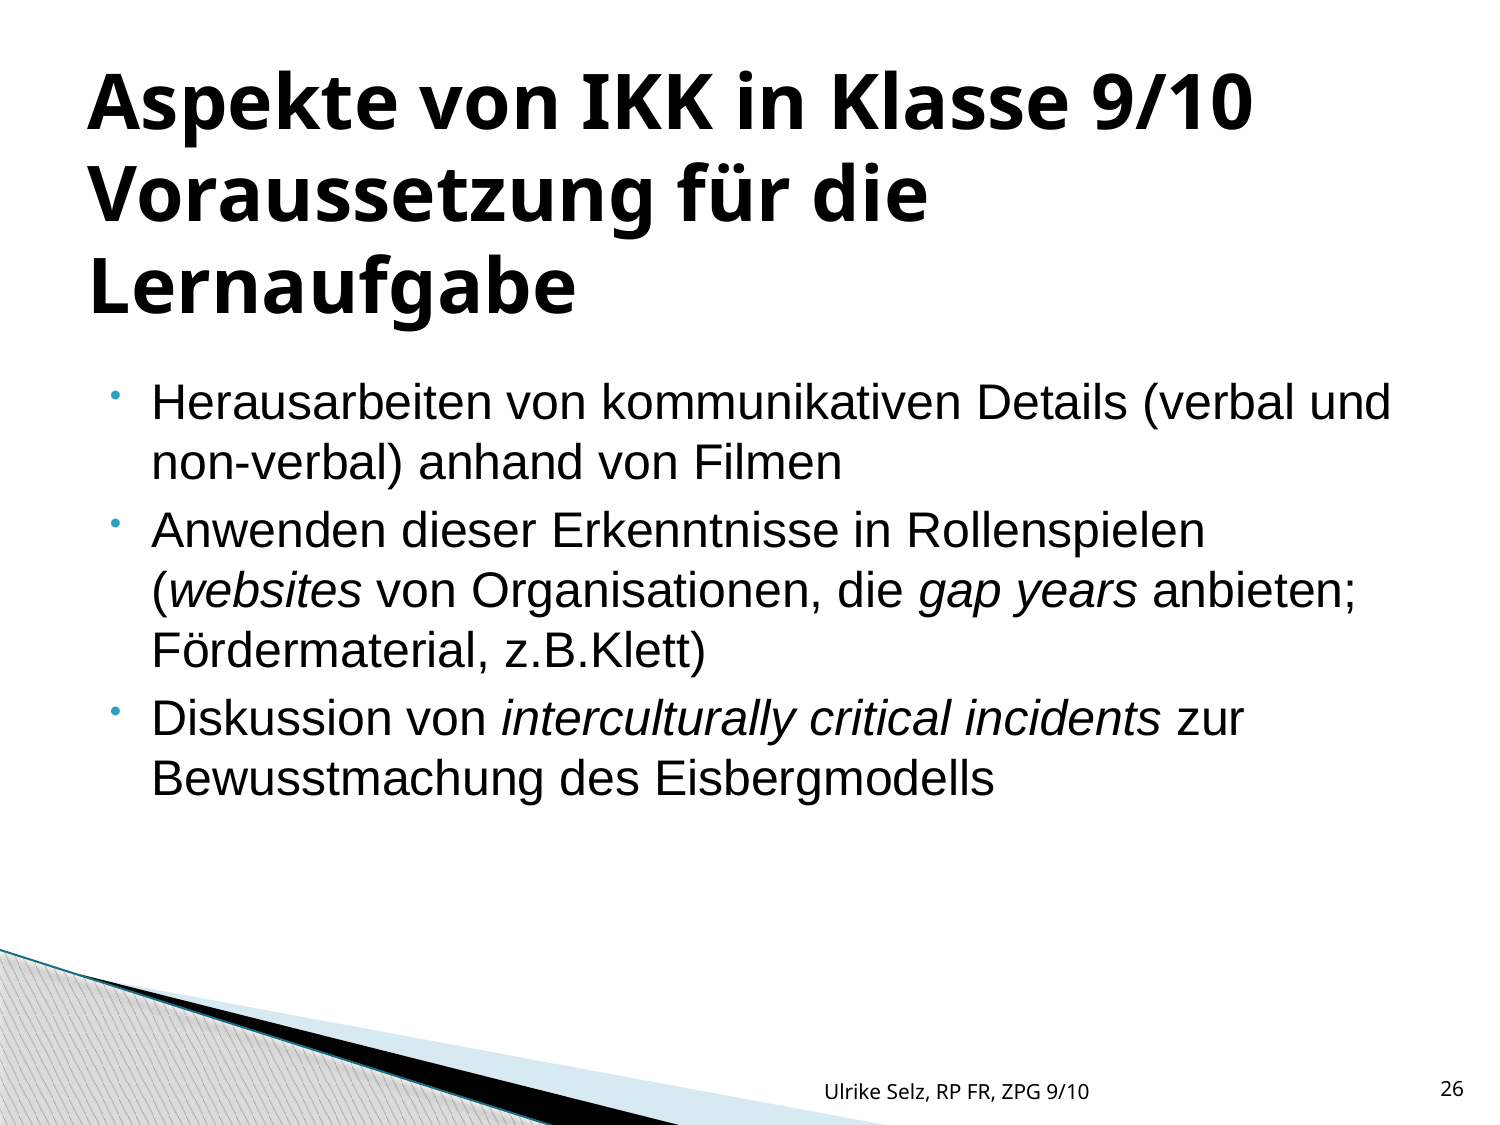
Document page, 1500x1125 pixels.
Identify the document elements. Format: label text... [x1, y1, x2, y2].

title Aspekte von IKK in Klasse 9/10 Voraussetzung für die Lernaufgabe [72, 43, 1423, 338]
list Herausarbeiten von kommunikativen Details (verbal und non-verbal) anhand von Filmen Anwenden dieser Erkenntnisse in Rollenspielen (websites von Organisationen, die gap years anbieten; Fördermaterial, z.B.Klett) Diskussion von interculturally critical incidents zur Bewusstmachung des Eisbergmodells [76, 361, 1428, 987]
slide_number 26 [1418, 1051, 1479, 1112]
text_box Ulrike Selz, RP FR, ZPG 9/10 [718, 1051, 1105, 1112]
